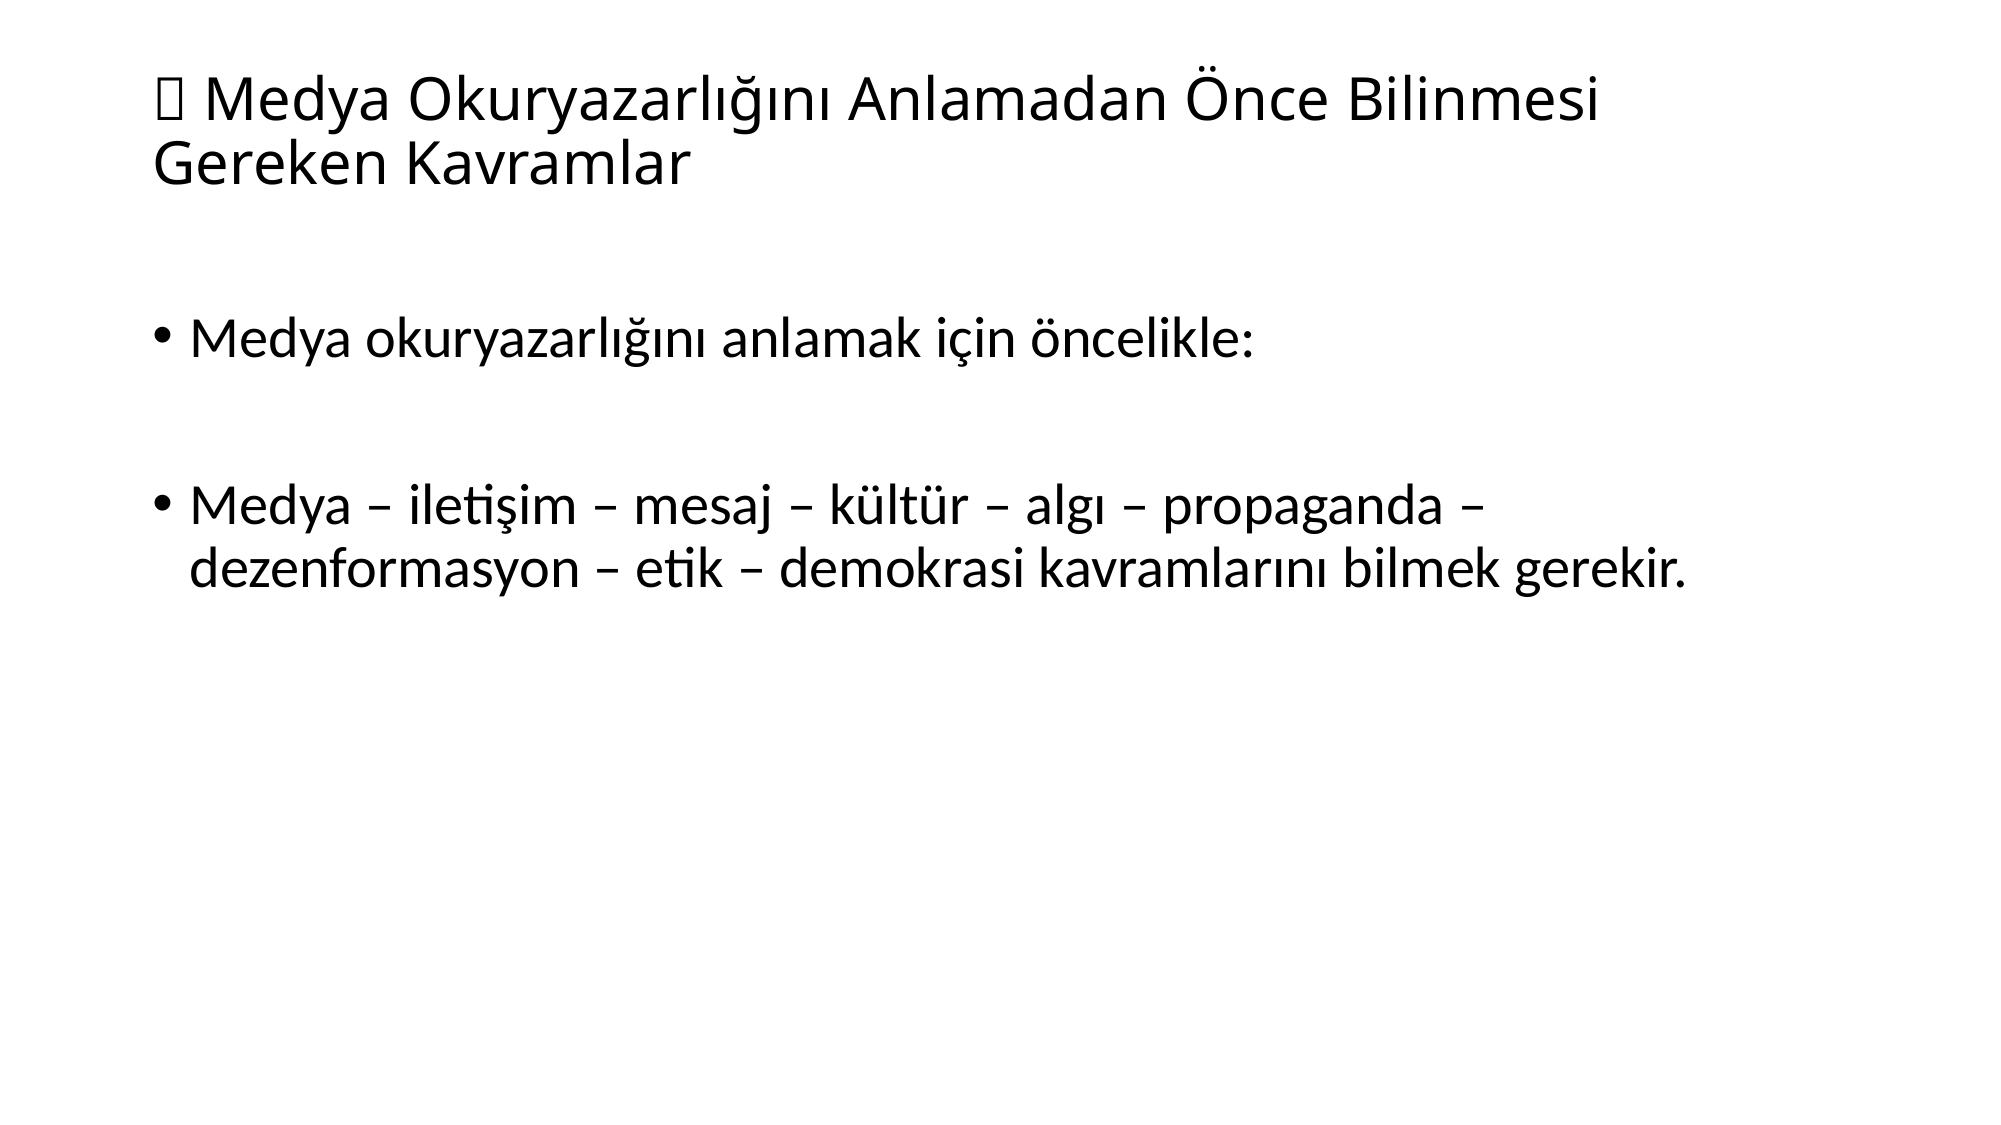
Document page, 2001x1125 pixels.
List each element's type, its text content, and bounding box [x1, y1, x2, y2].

list Medya okuryazarlığını anlamak için öncelikle: Medya – iletişim – mesaj – kültür – algı – propaganda – dezenformasyon – etik – demokrasi kavramlarını bilmek gerekir. [137, 299, 1863, 1014]
title 📌 Medya Okuryazarlığını Anlamadan Önce Bilinmesi Gereken Kavramlar [137, 59, 1863, 278]
